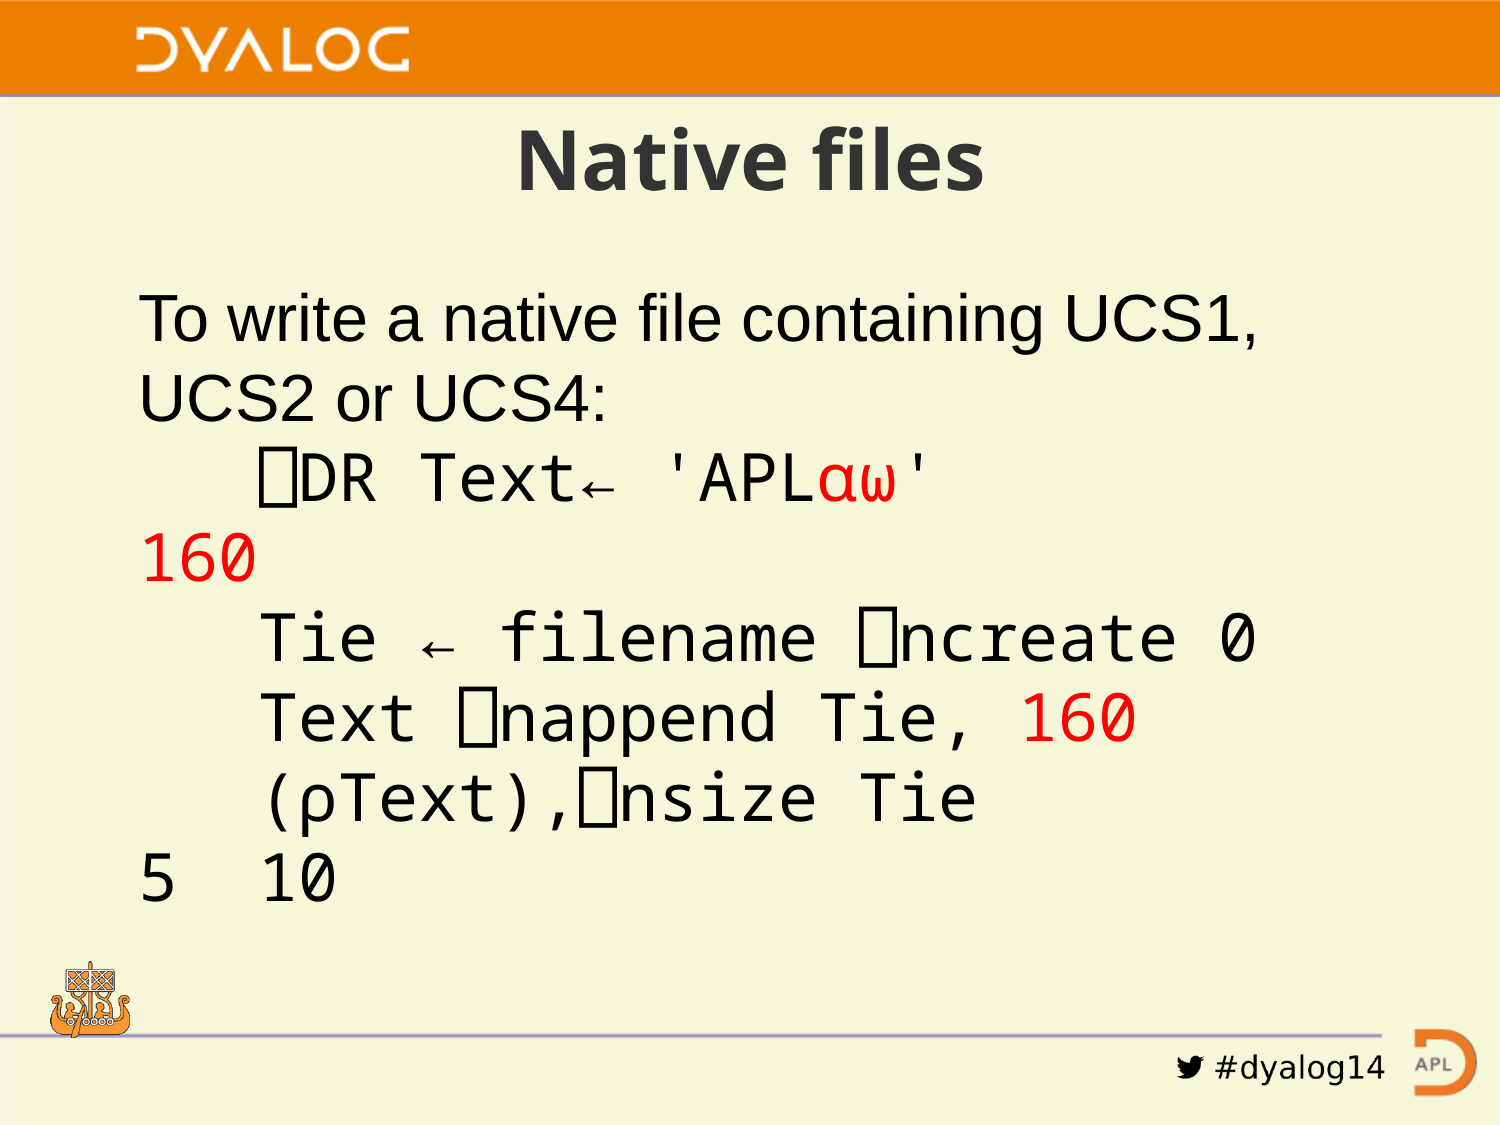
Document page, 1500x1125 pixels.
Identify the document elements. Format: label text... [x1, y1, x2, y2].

picture [0, 0, 1500, 1125]
title Native files [112, 99, 1388, 268]
subtitle To write a native file containing UCS1, UCS2 or UCS4: ⎕DR Text← 'APL⍺⍵' 160 Tie ← filename ⎕ncreate 0 Text ⎕nappend Tie, 160 (⍴Text),⎕nsize Tie 5 10 [123, 267, 1412, 902]
